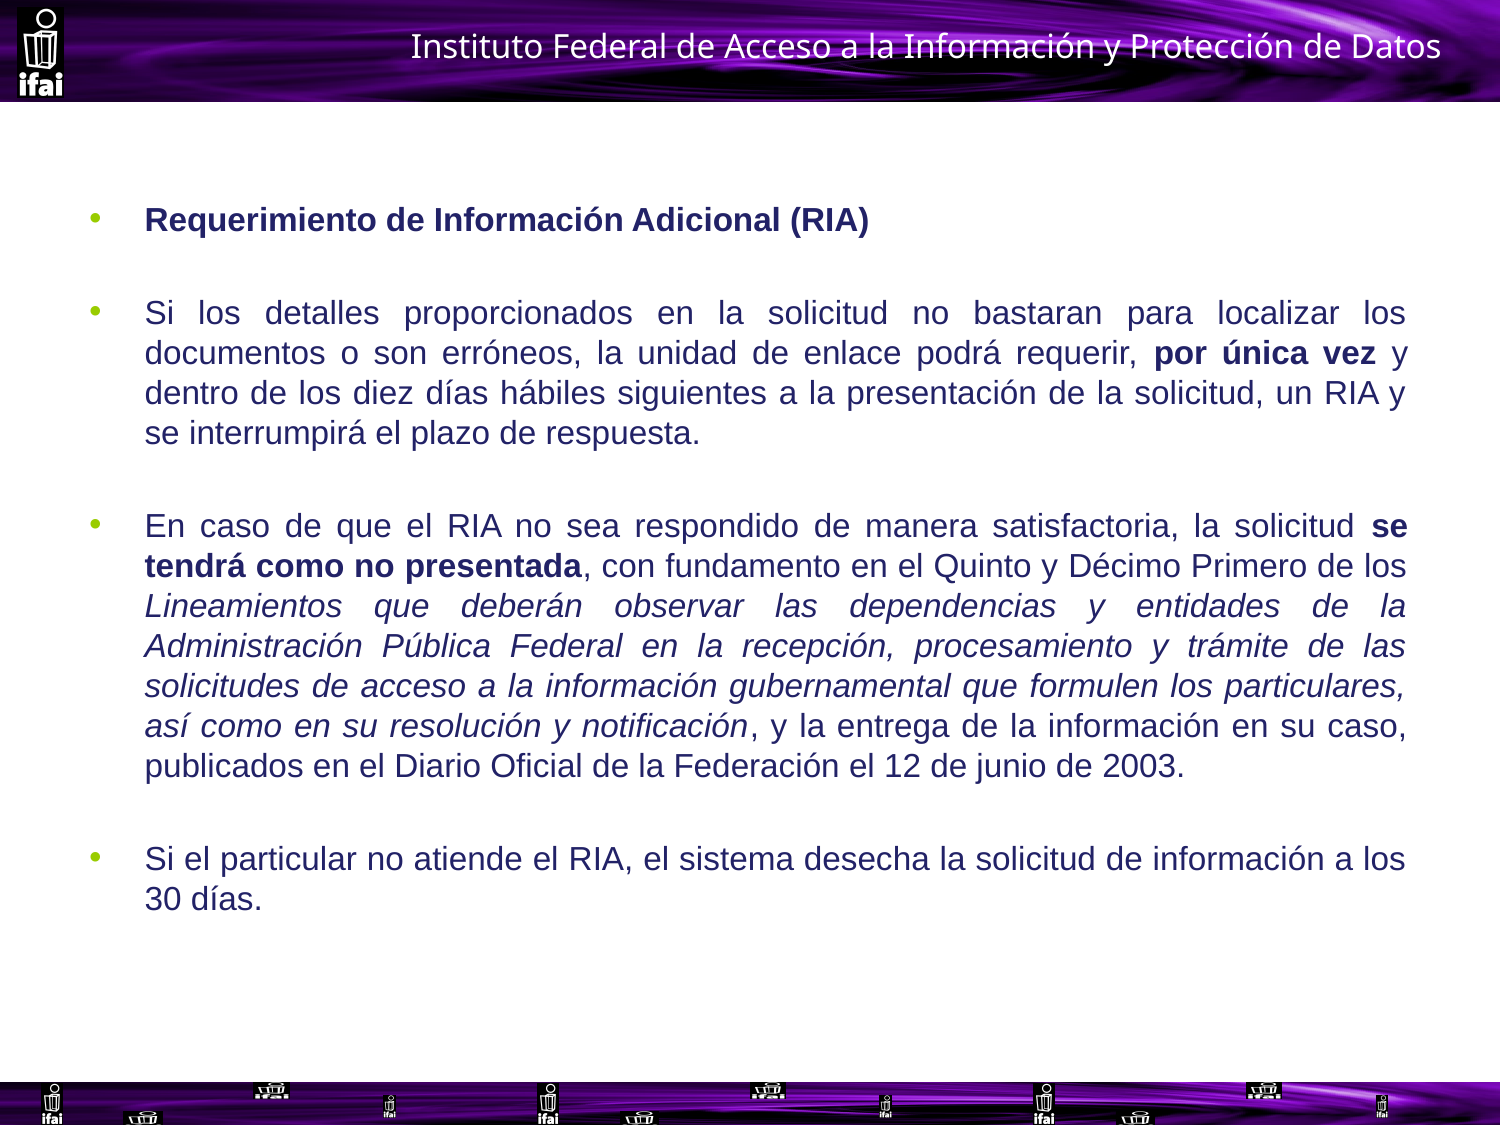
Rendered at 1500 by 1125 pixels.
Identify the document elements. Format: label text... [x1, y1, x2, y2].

picture [0, 1082, 1500, 1125]
picture [0, 0, 1500, 102]
list Requerimiento de Información Adicional (RIA) Si los detalles proporcionados en la solicitud no bastaran para localizar los documentos o son erróneos, la unidad de enlace podrá requerir, por única vez y dentro de los diez días hábiles siguientes a la presentación de la solicitud, un RIA y se interrumpirá el plazo de respuesta. En caso de que el RIA no sea respondido de manera satisfactoria, la solicitud se tendrá como no presentada, con fundamento en el Quinto y Décimo Primero de los Lineamientos que deberán observar las dependencias y entidades de la Administración Pública Federal en la recepción, procesamiento y trámite de las solicitudes de acceso a la información gubernamental que formulen los particulares, así como en su resolución y notificación, y la entrega de la información en su caso, publicados en el Diario Oficial de la Federación el 12 de junio de 2003. Si el particular no atiende el RIA, el sistema desecha la solicitud de información a los 30 días. [73, 190, 1424, 934]
